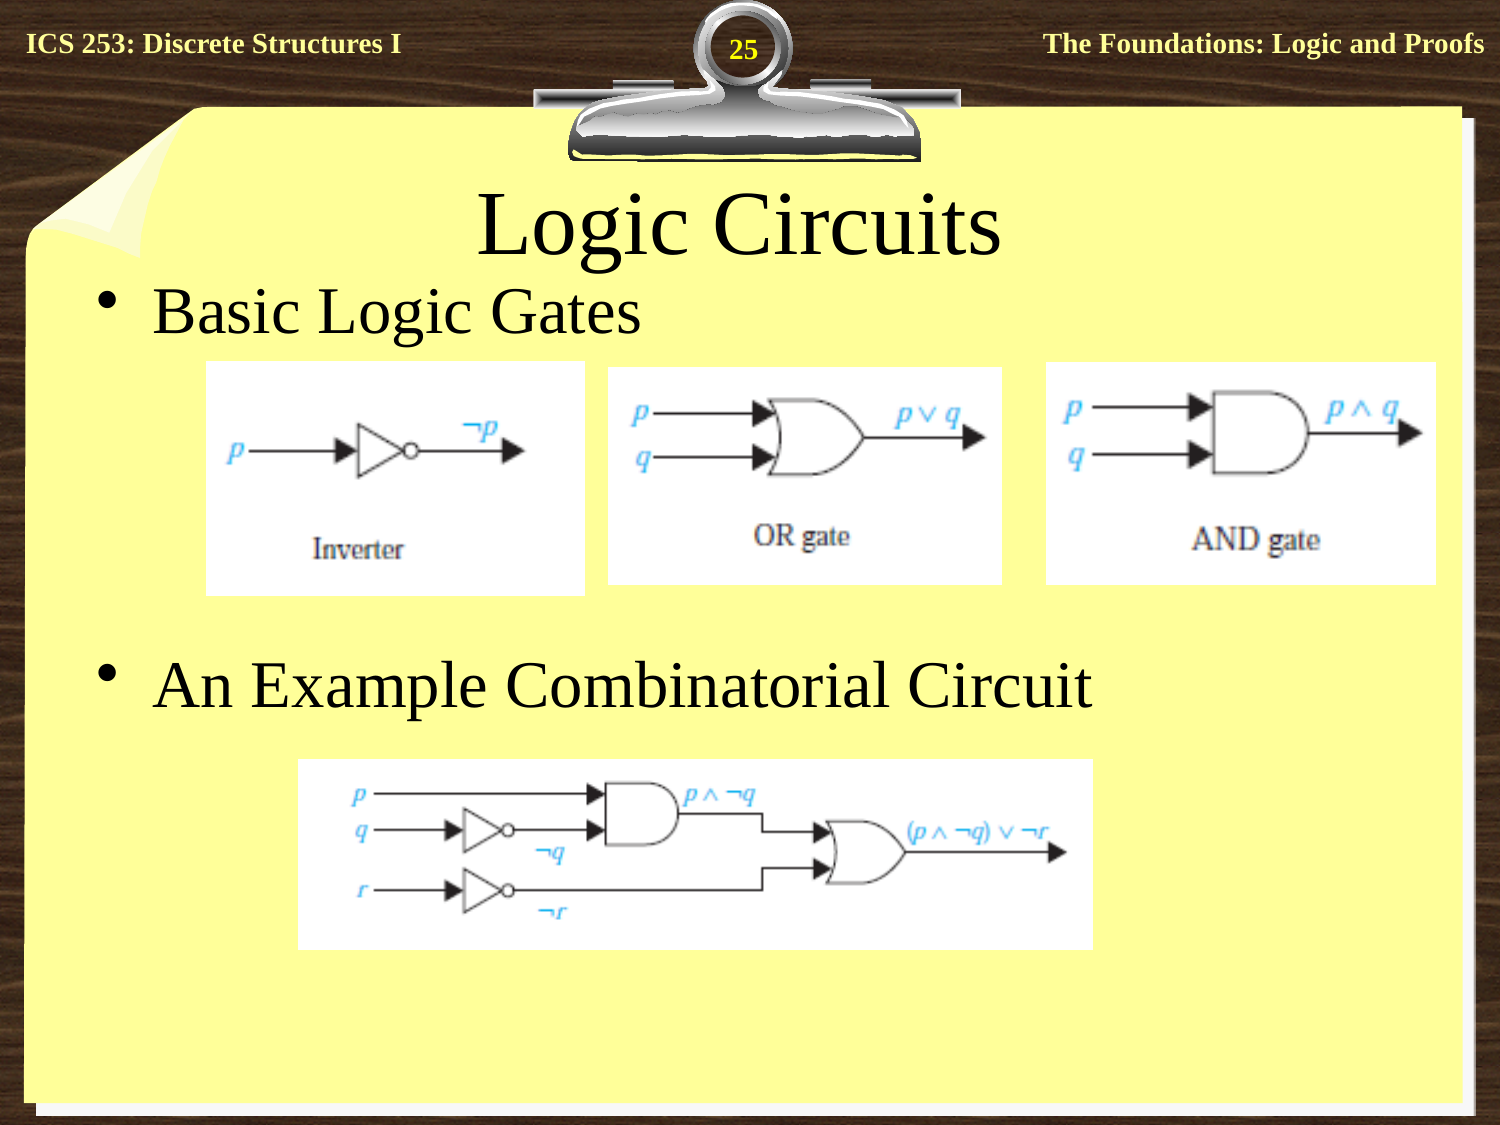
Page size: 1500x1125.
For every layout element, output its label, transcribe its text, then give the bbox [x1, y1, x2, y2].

list Basic Logic Gates An Example Combinatorial Circuit [81, 259, 1405, 835]
picture [298, 758, 1093, 950]
picture [206, 361, 585, 596]
picture [1045, 362, 1436, 585]
picture [608, 367, 1002, 585]
title Logic Circuits [77, 160, 1403, 276]
slide_number 25 [423, 5, 774, 91]
picture [0, 0, 1500, 1125]
